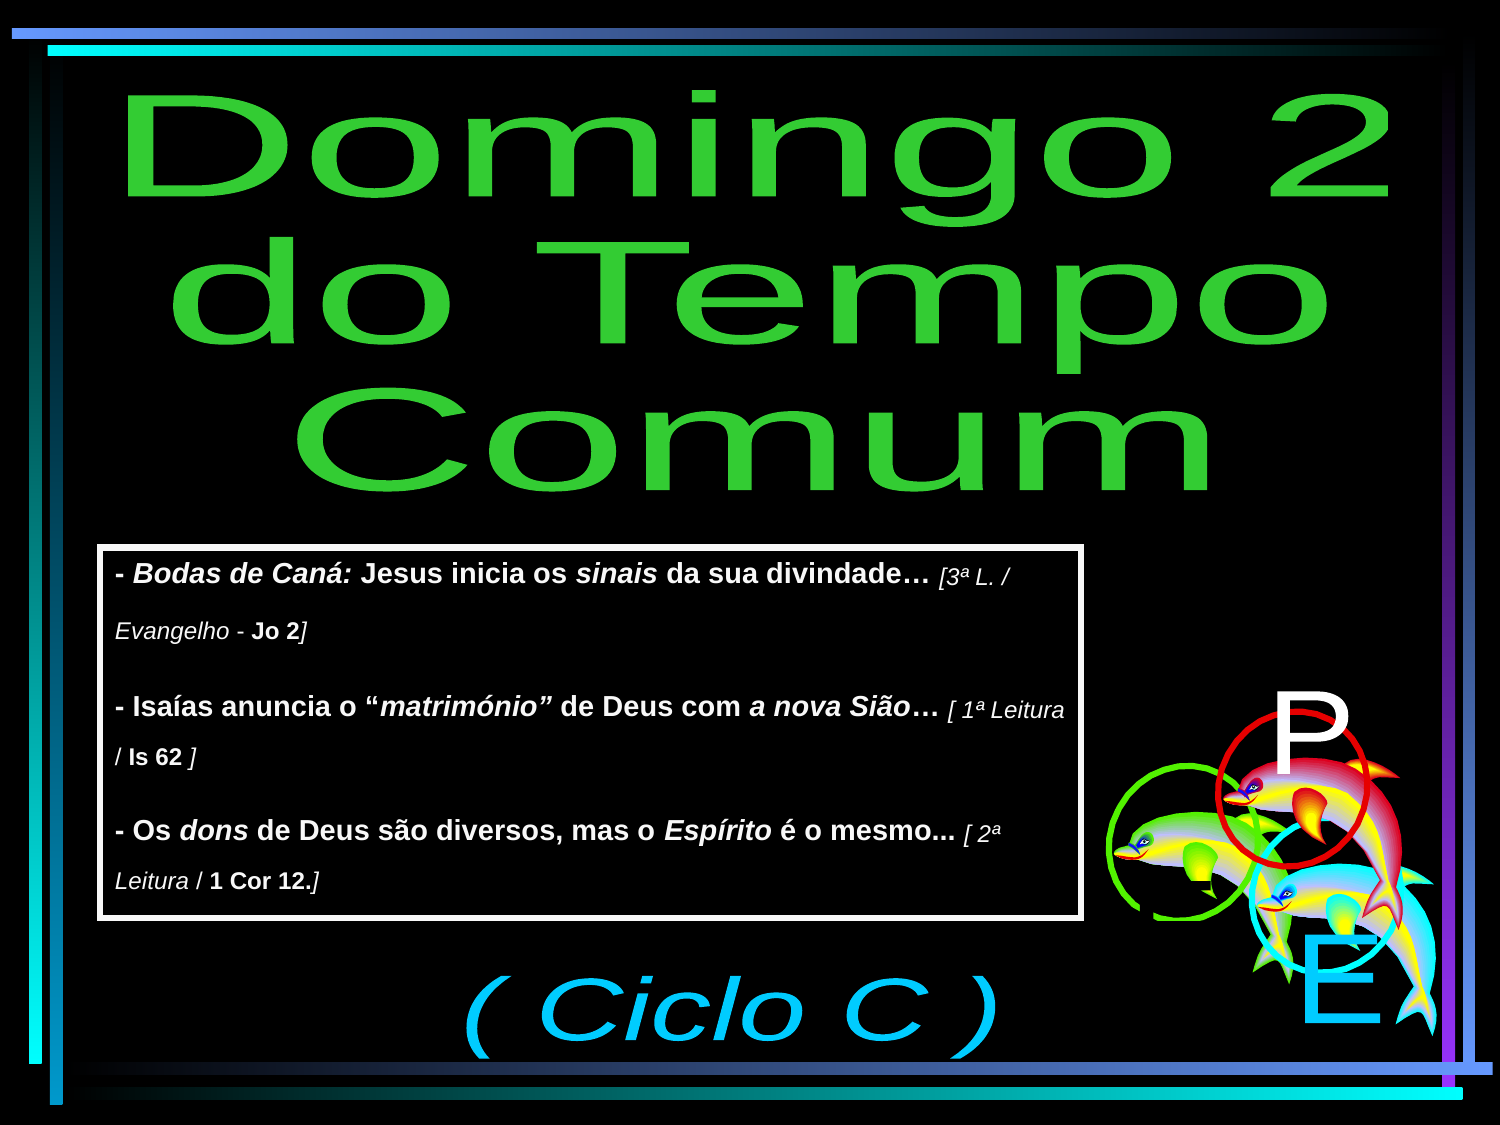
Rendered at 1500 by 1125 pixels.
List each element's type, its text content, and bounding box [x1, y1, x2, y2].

text_box - Bodas de Caná: Jesus inicia os sinais da sua divindade… [3ª L. / Evangelho - Jo 2] - Isaías anuncia o “matrimónio” de Deus com a nova Sião… [ 1ª Leitura / Is 62 ] - Os dons de Deus são diversos, mas o Espírito é o mesmo... [ 2ª Leitura / 1 Cor 12.] [100, 547, 1081, 919]
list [1117, 721, 1500, 987]
